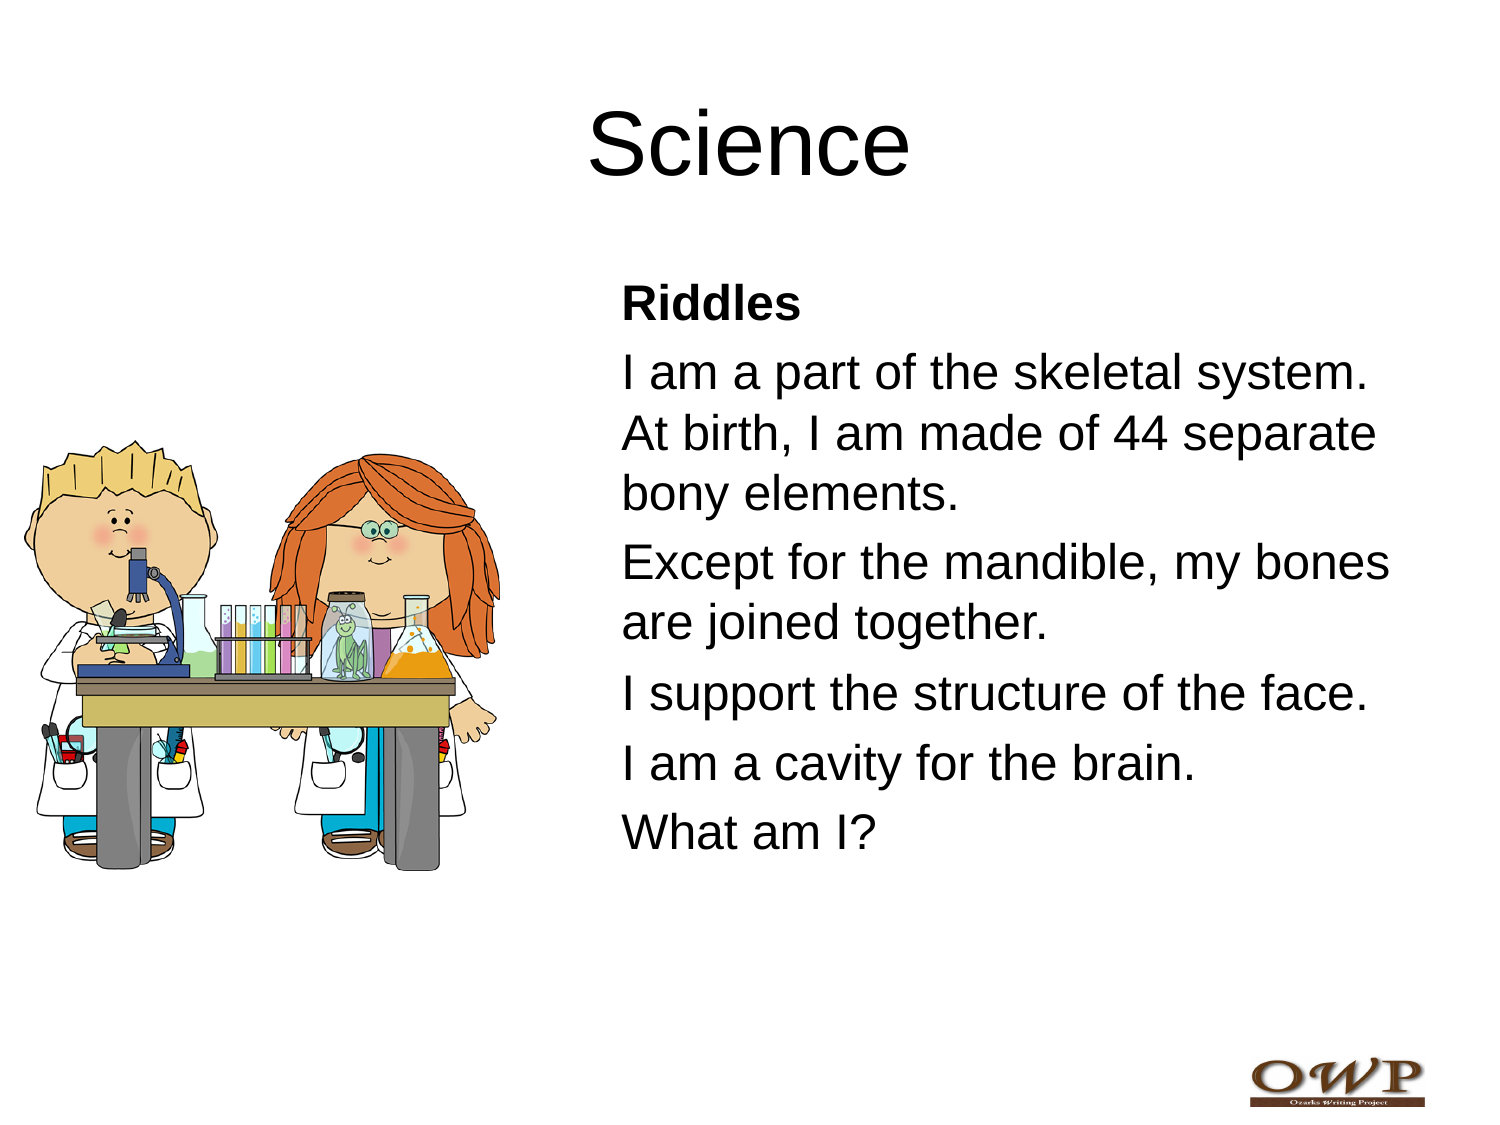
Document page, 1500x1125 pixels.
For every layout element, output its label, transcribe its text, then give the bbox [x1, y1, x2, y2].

picture [24, 439, 501, 871]
title Science [74, 44, 1426, 233]
picture [1250, 1055, 1426, 1108]
list Riddles I am a part of the skeletal system. At birth, I am made of 44 separate bony elements. Except for the mandible, my bones are joined together. I support the structure of the face. I am a cavity for the brain. What am I? [549, 262, 1426, 1006]
